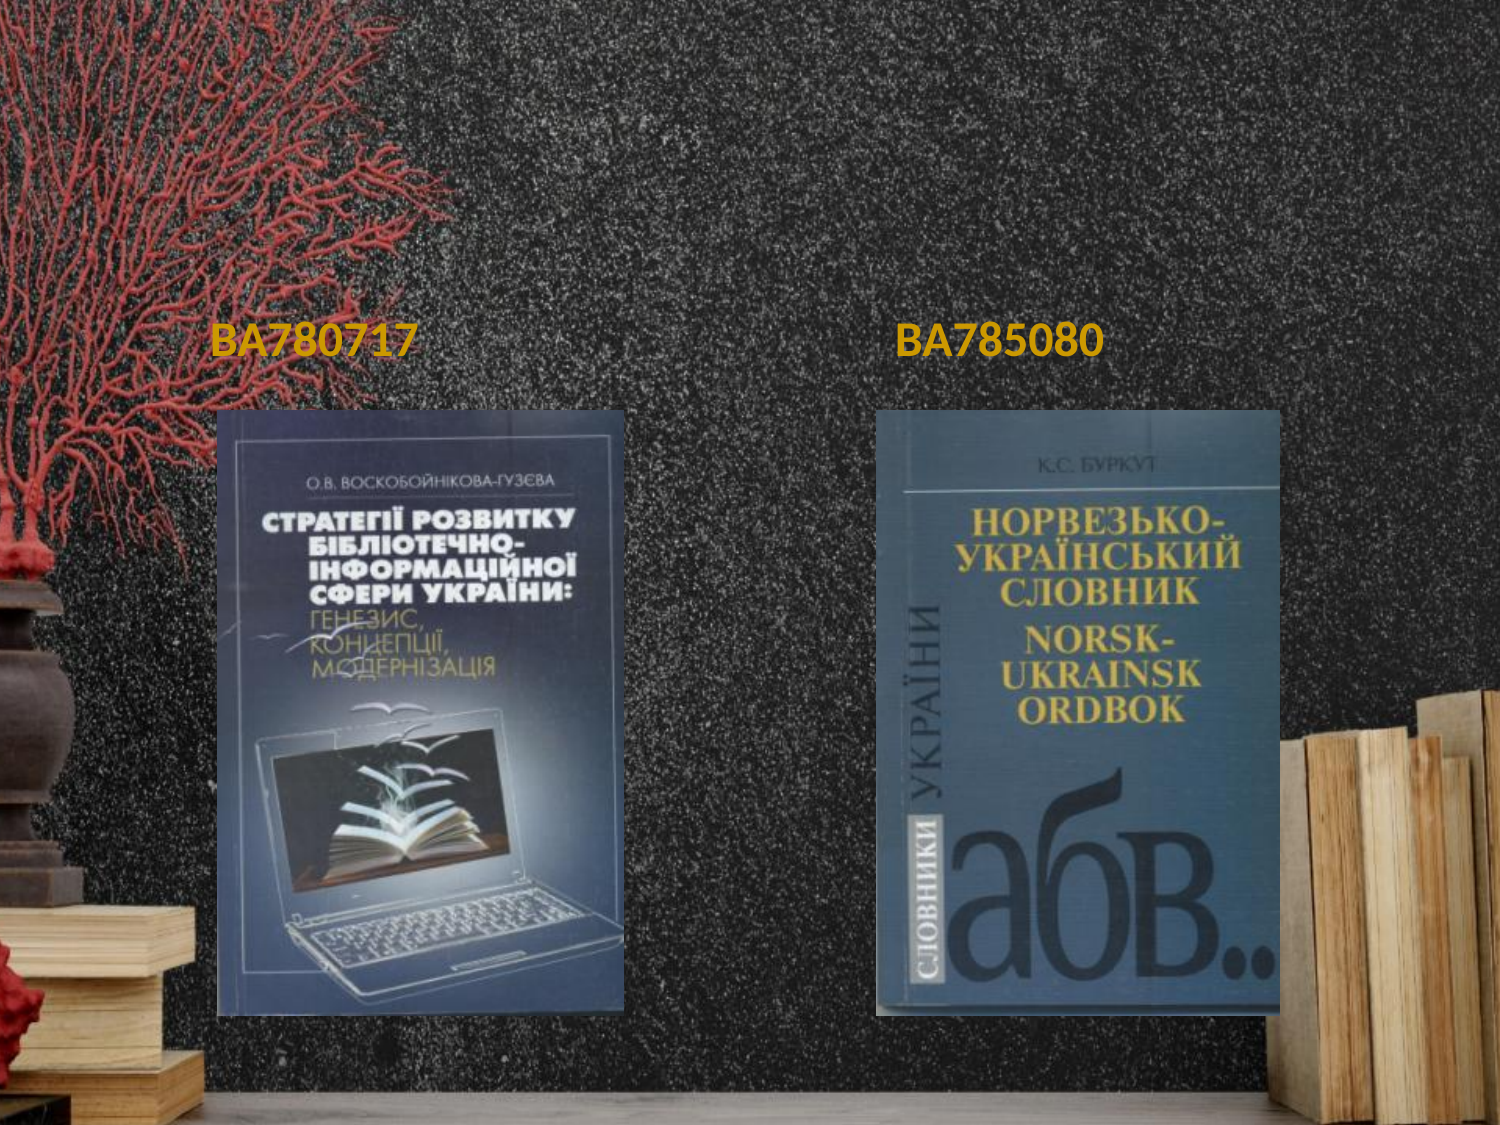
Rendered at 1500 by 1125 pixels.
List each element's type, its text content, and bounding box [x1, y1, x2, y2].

list ВА785080 [879, 251, 1425, 375]
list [217, 410, 624, 1016]
list ВА780717 [194, 251, 738, 375]
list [876, 410, 1280, 1016]
picture [0, 0, 1500, 1125]
